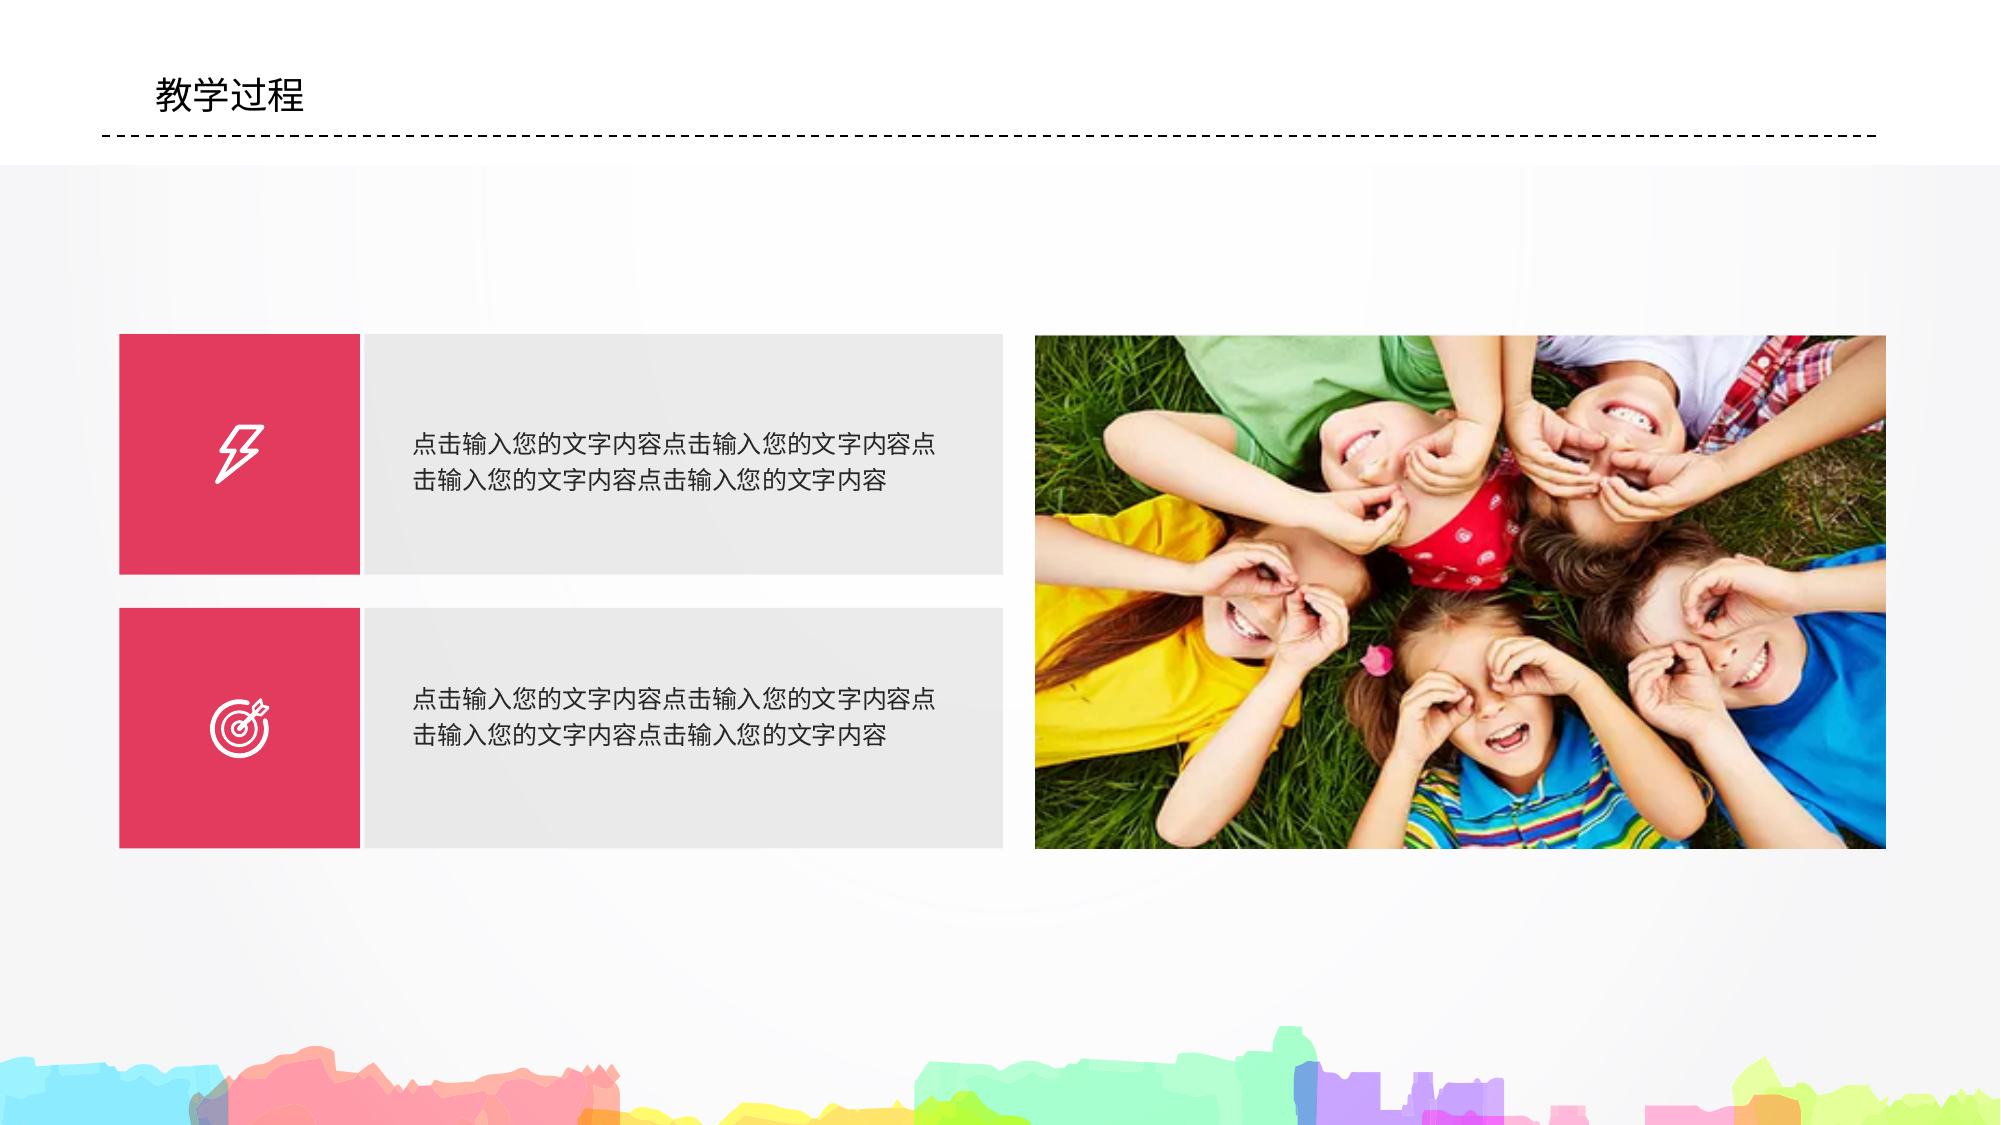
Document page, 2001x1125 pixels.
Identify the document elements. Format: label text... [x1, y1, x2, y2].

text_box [119, 333, 1887, 849]
picture [0, 0, 2000, 1125]
text_box 教学过程 [140, 64, 321, 125]
